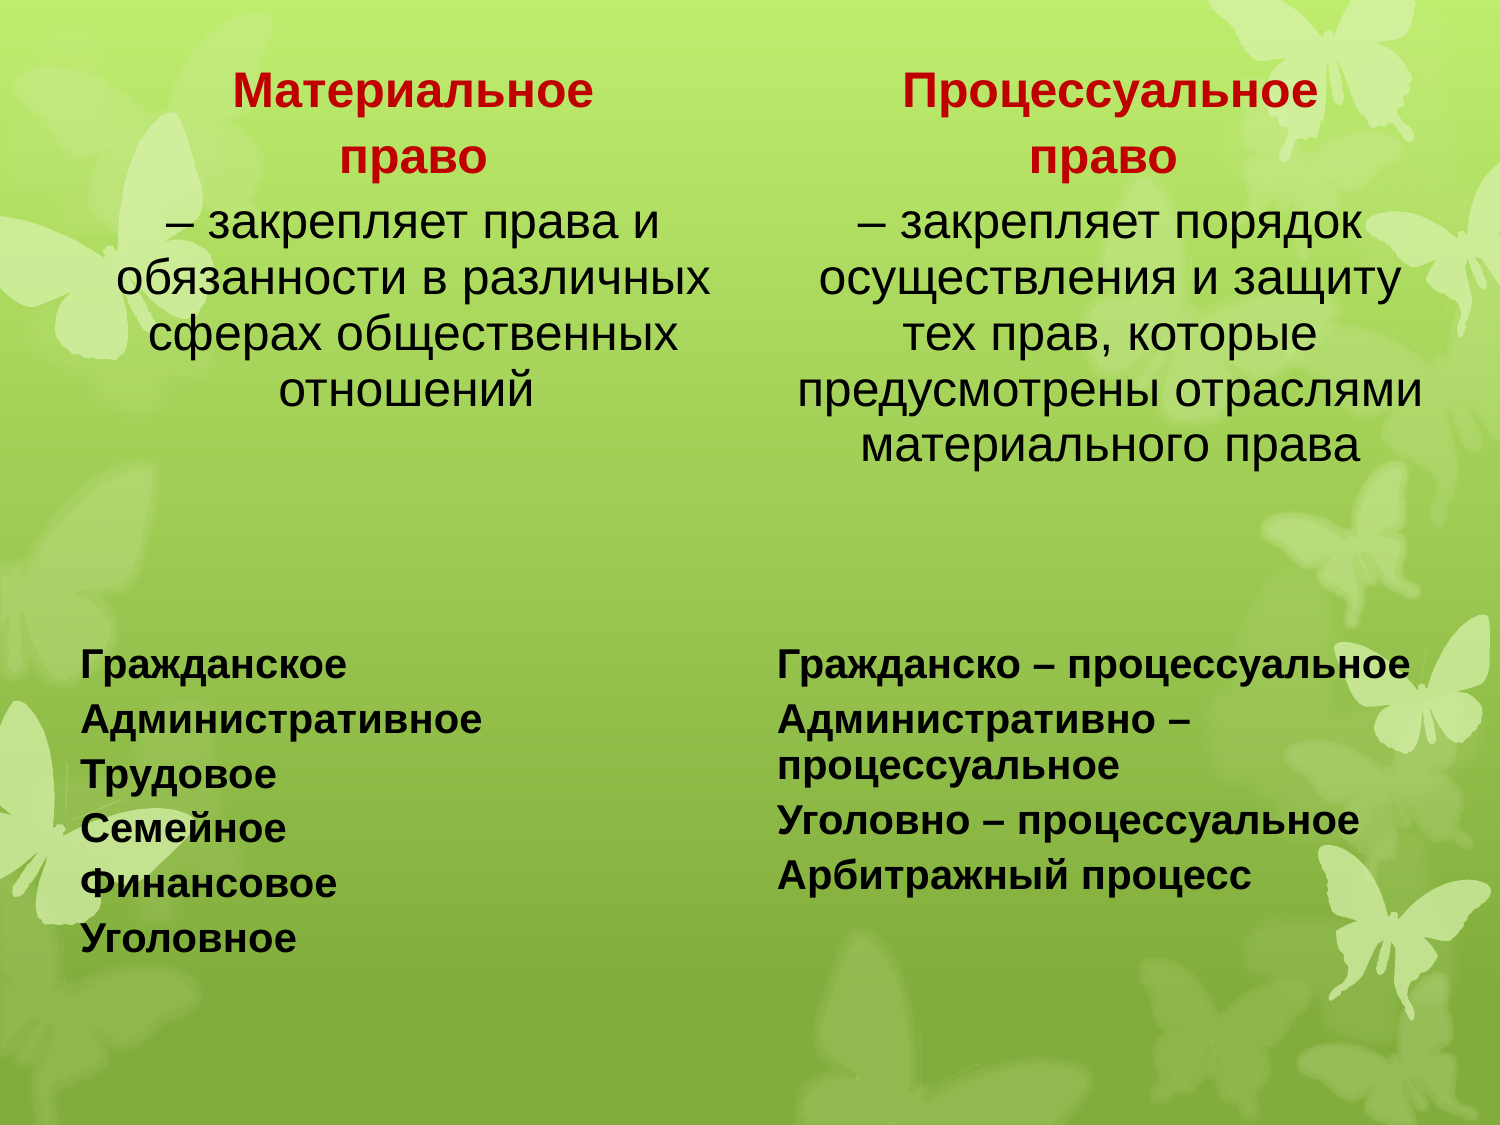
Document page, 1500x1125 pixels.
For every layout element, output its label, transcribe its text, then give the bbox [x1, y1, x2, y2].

table_header Материальное право – закрепляет права и обязанности в различных сферах общественных отношений [65, 55, 762, 633]
table_cell Гражданское Административное Трудовое Семейное Финансовое Уголовное [65, 633, 762, 1125]
table_header Процессуальное право – закрепляет порядок осуществления и защиту тех прав, которые предусмотрены отраслями материального права [762, 55, 1459, 633]
table_cell Гражданско – процессуальное Административно – процессуальное Уголовно – процессуальное Арбитражный процесс [762, 633, 1459, 1125]
